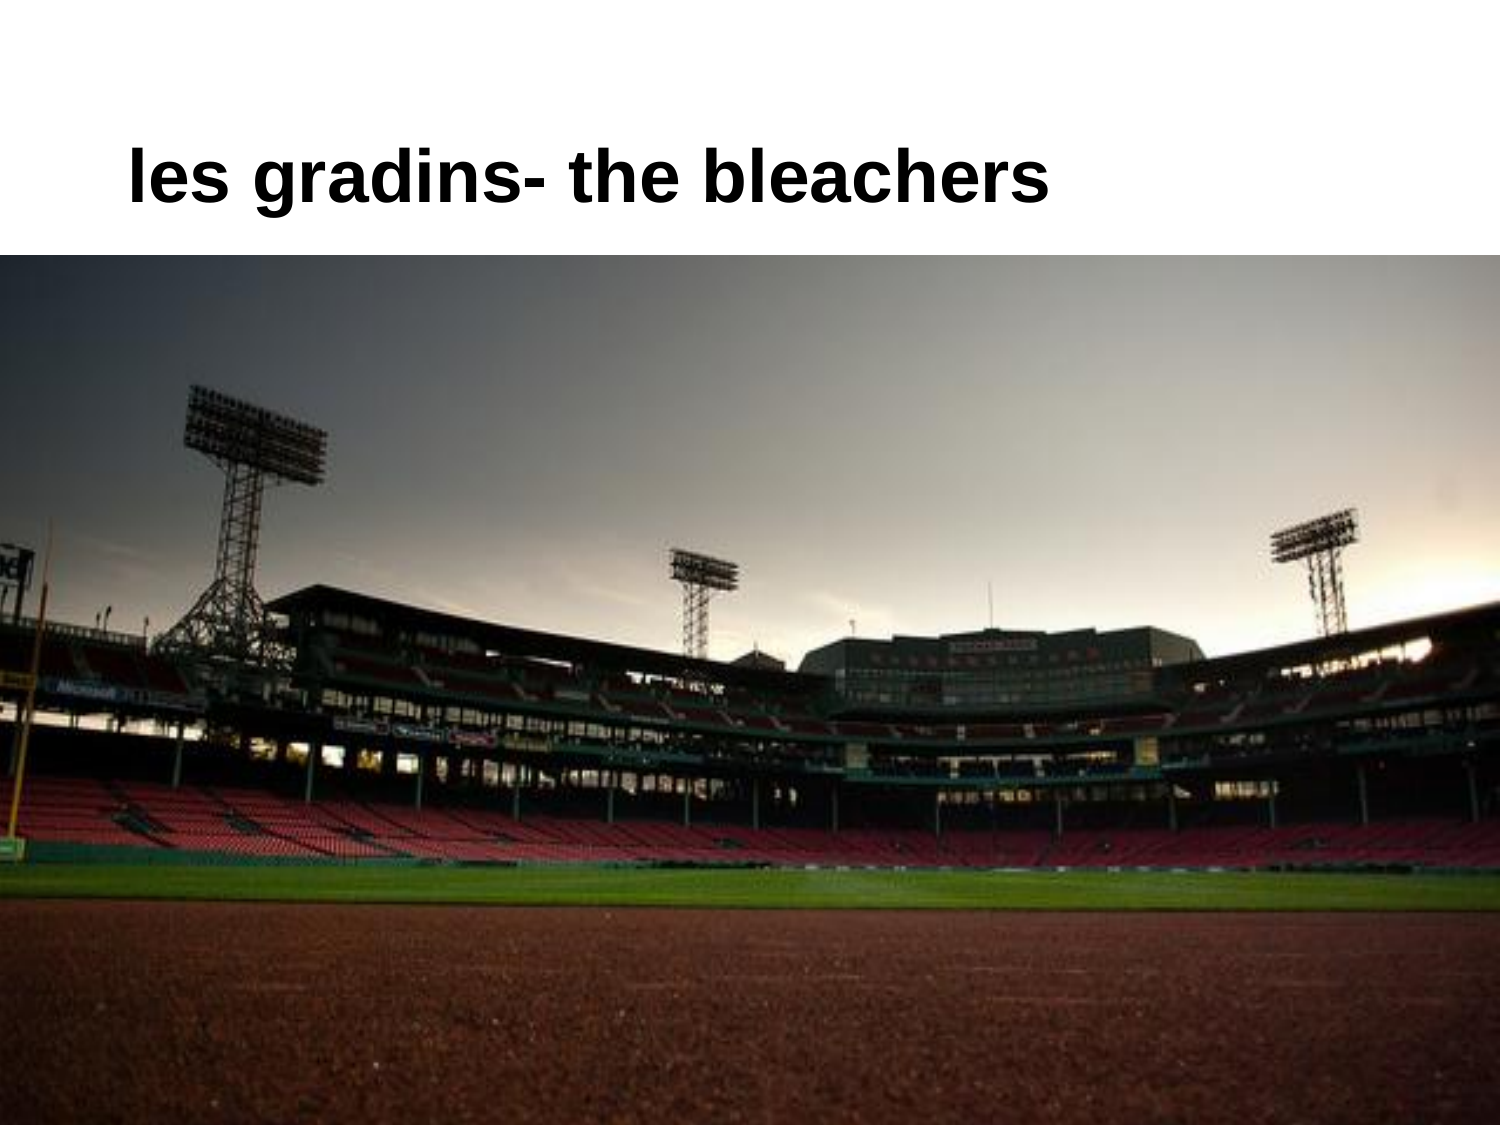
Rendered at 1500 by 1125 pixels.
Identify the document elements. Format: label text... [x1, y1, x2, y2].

title les gradins- the bleachers [75, 14, 1425, 233]
text_box [0, 255, 1500, 1125]
